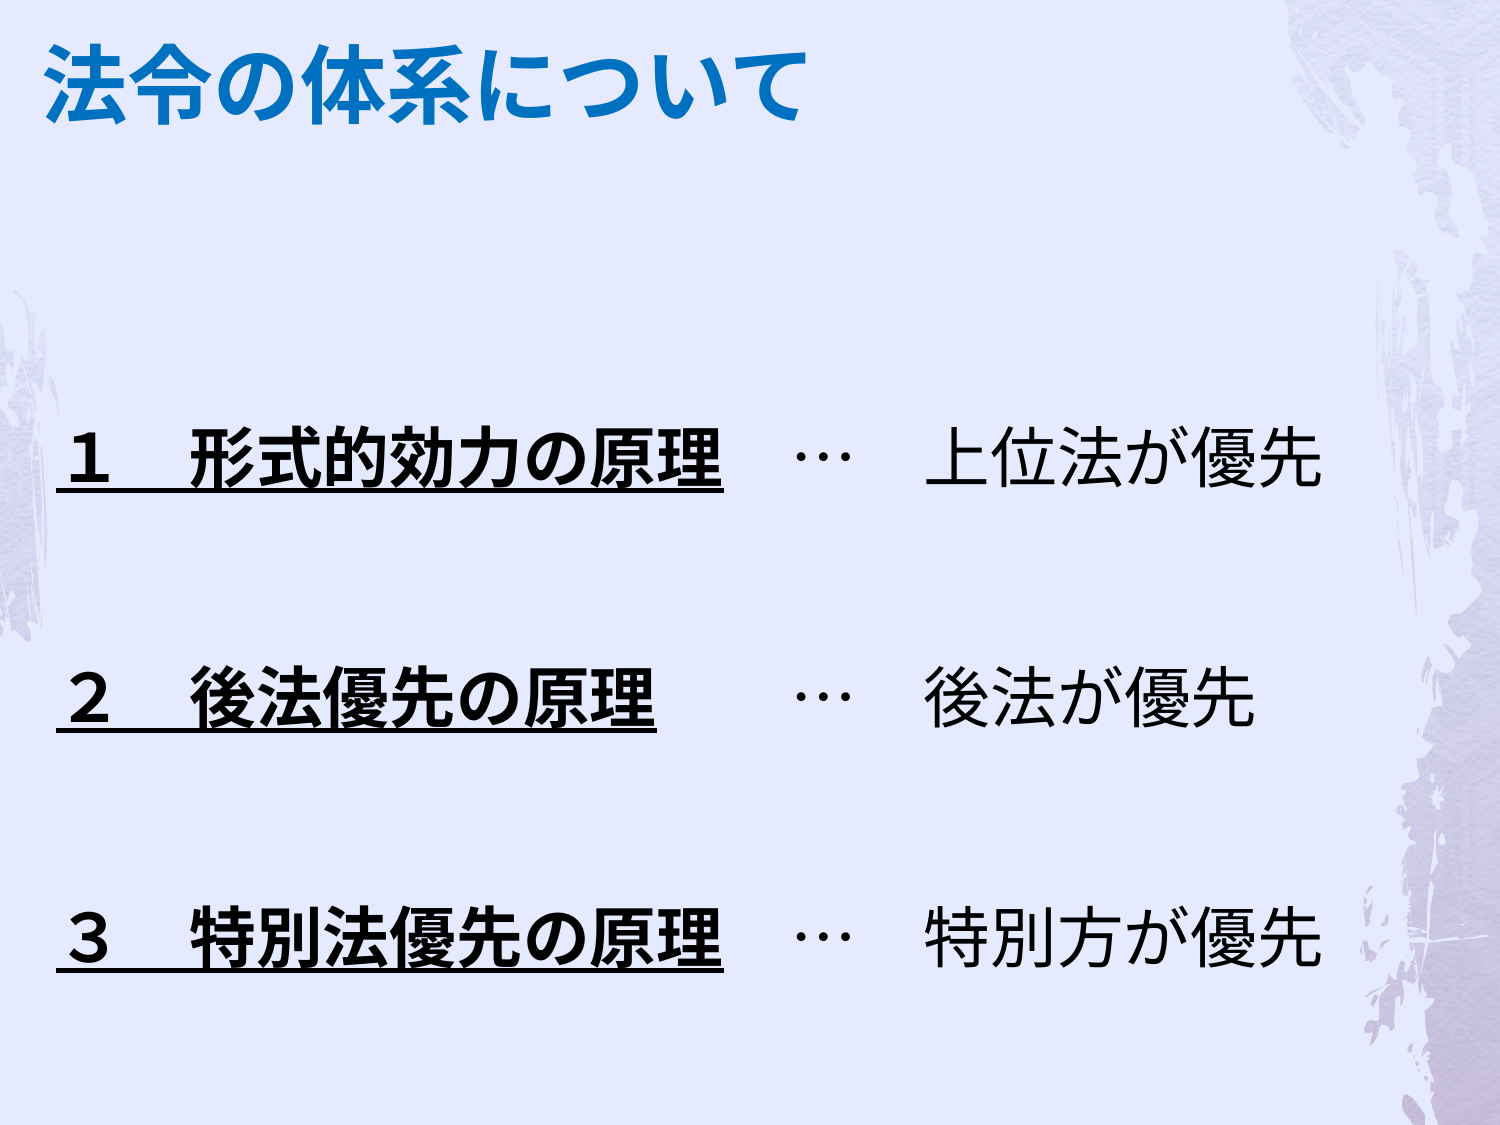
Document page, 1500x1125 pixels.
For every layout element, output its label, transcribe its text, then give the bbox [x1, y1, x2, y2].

text_box 法令の体系について [41, 30, 1392, 135]
text_box １ 形式的効力の原理 … 上位法が優先 ２ 後法優先の原理 … 後法が優先 ３ 特別法優先の原理 … 特別方が優先 [41, 408, 1414, 984]
